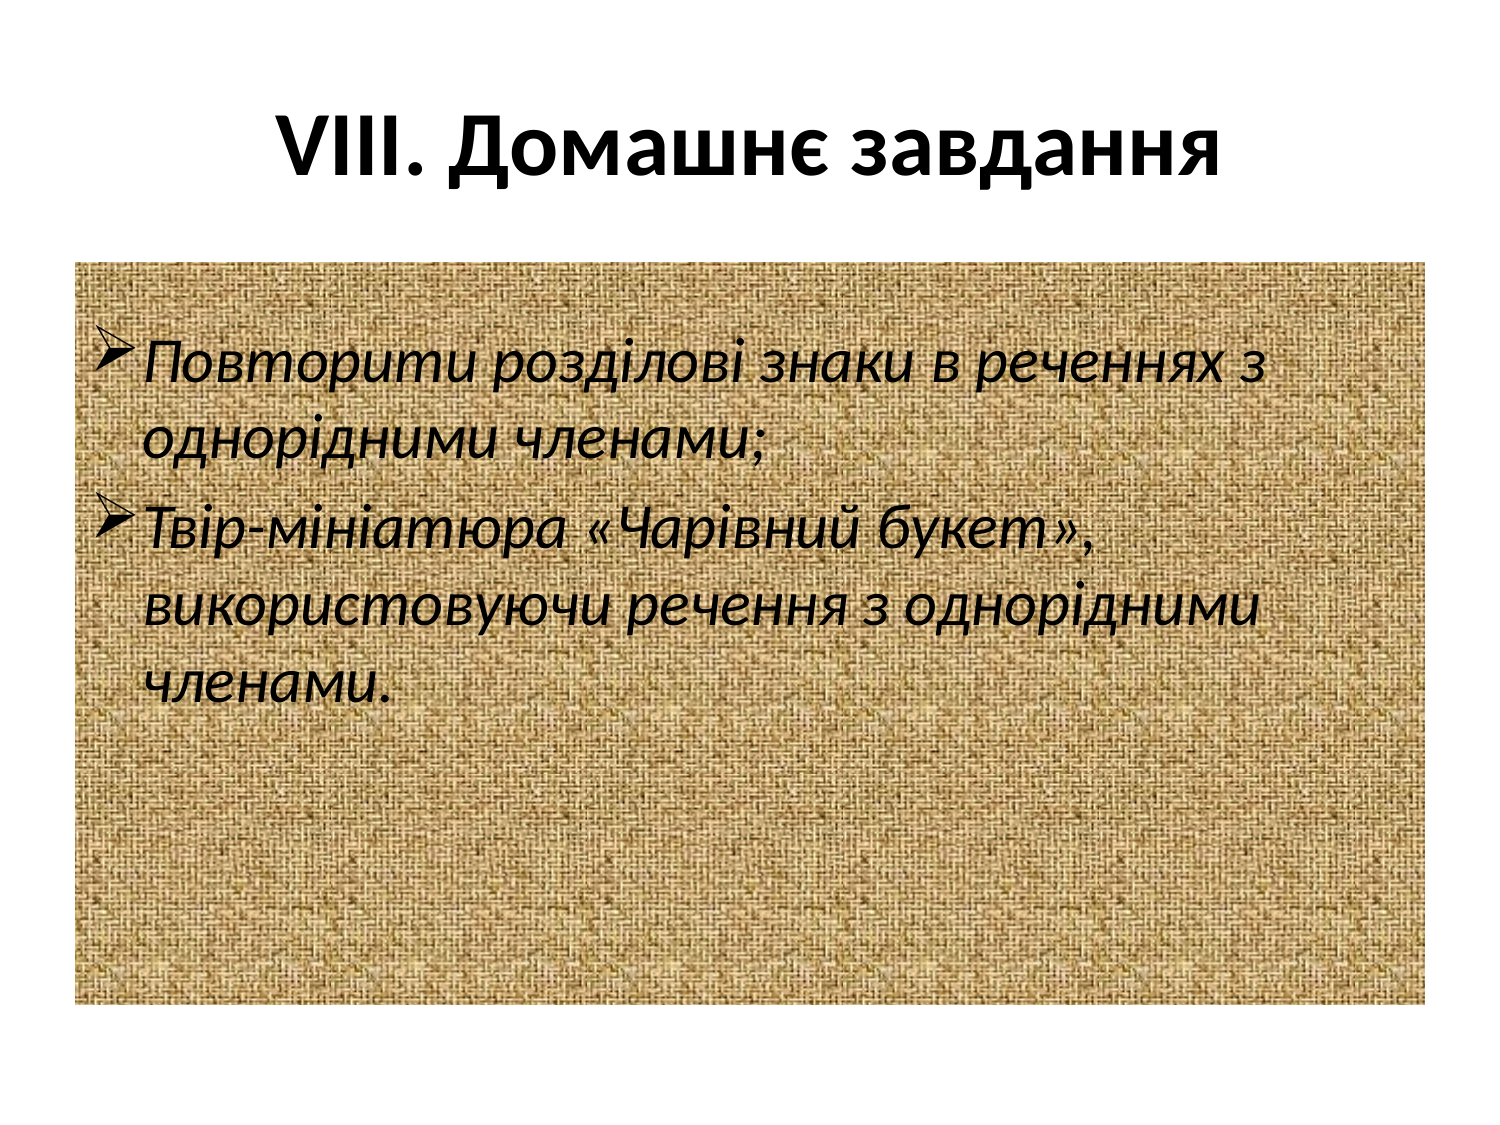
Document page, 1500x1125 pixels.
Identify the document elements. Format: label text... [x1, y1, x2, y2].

title VІІІ. Домашнє завдання [75, 45, 1425, 233]
list Повторити розділові знаки в реченнях з однорідними членами; Твір-мініатюра «Чарівний букет», використовуючи речення з однорідними членами. [75, 262, 1425, 1005]
